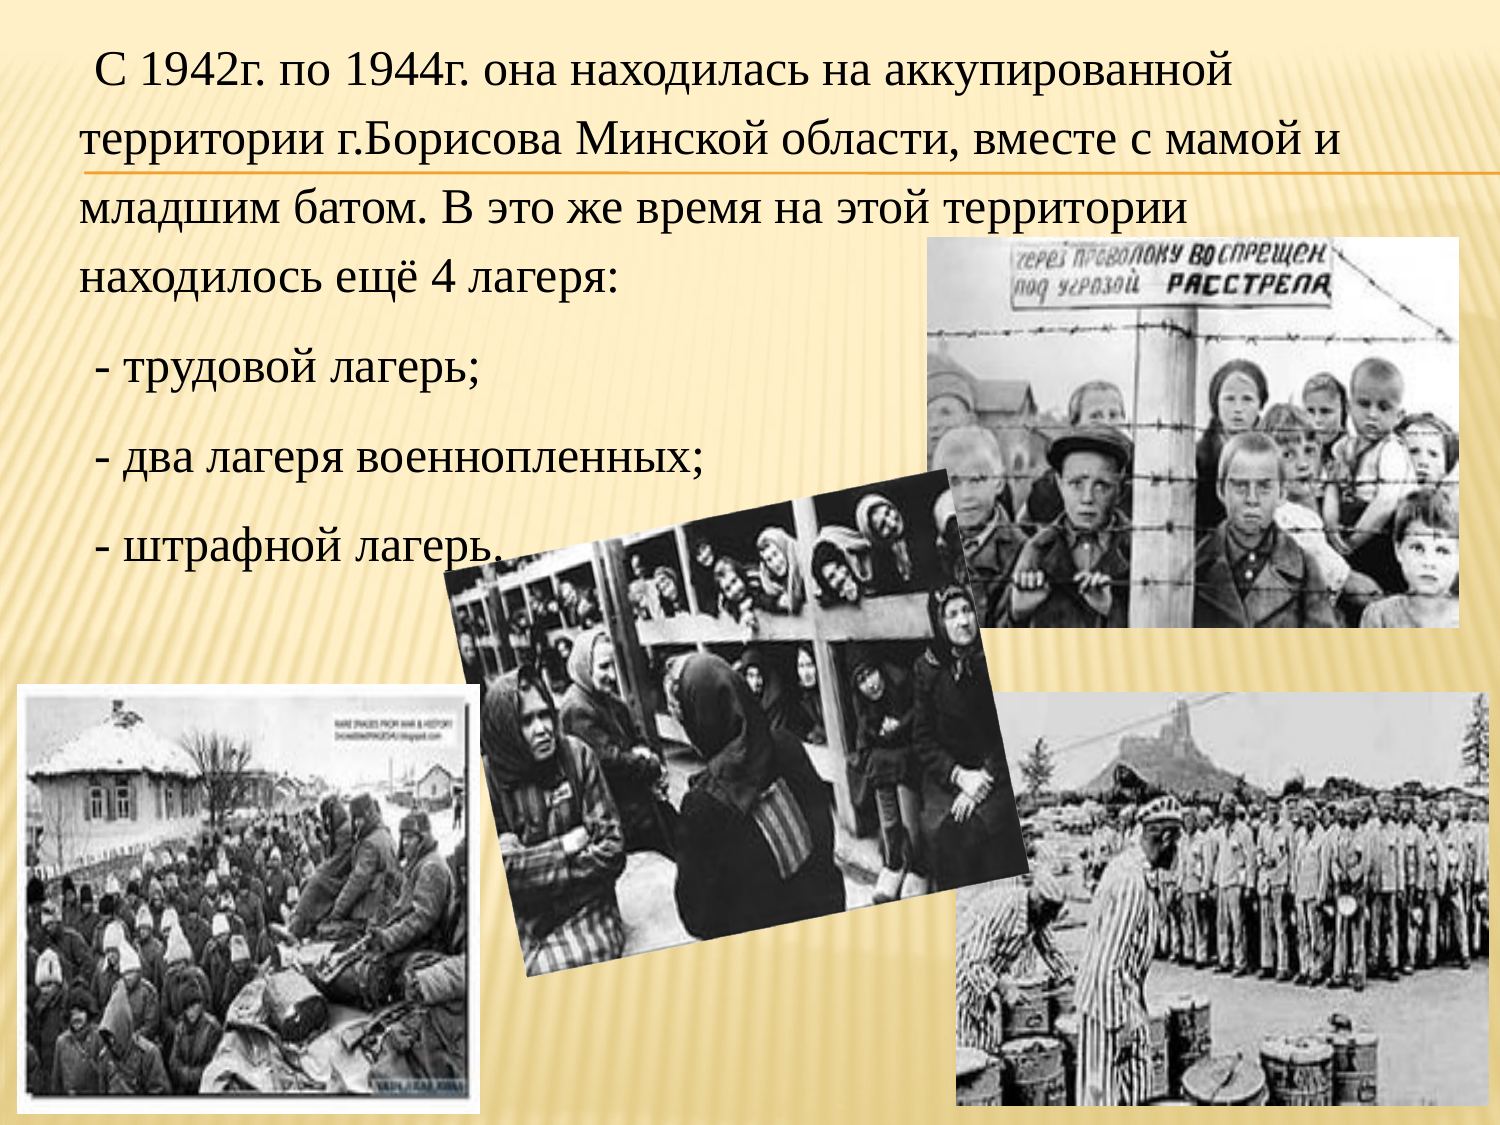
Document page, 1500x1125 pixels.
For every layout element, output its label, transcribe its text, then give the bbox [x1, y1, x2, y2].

picture [520, 939, 706, 976]
picture [17, 237, 1489, 1114]
text_box С 1942г. по 1944г. она находилась на аккупированной территории г.Борисова Минской области, вместе с мамой и младшим батом. В это же время на этой территории находилось ещё 4 лагеря: - трудовой лагерь; - два лагеря военнопленных; - штрафной лагерь. [64, 19, 1436, 580]
